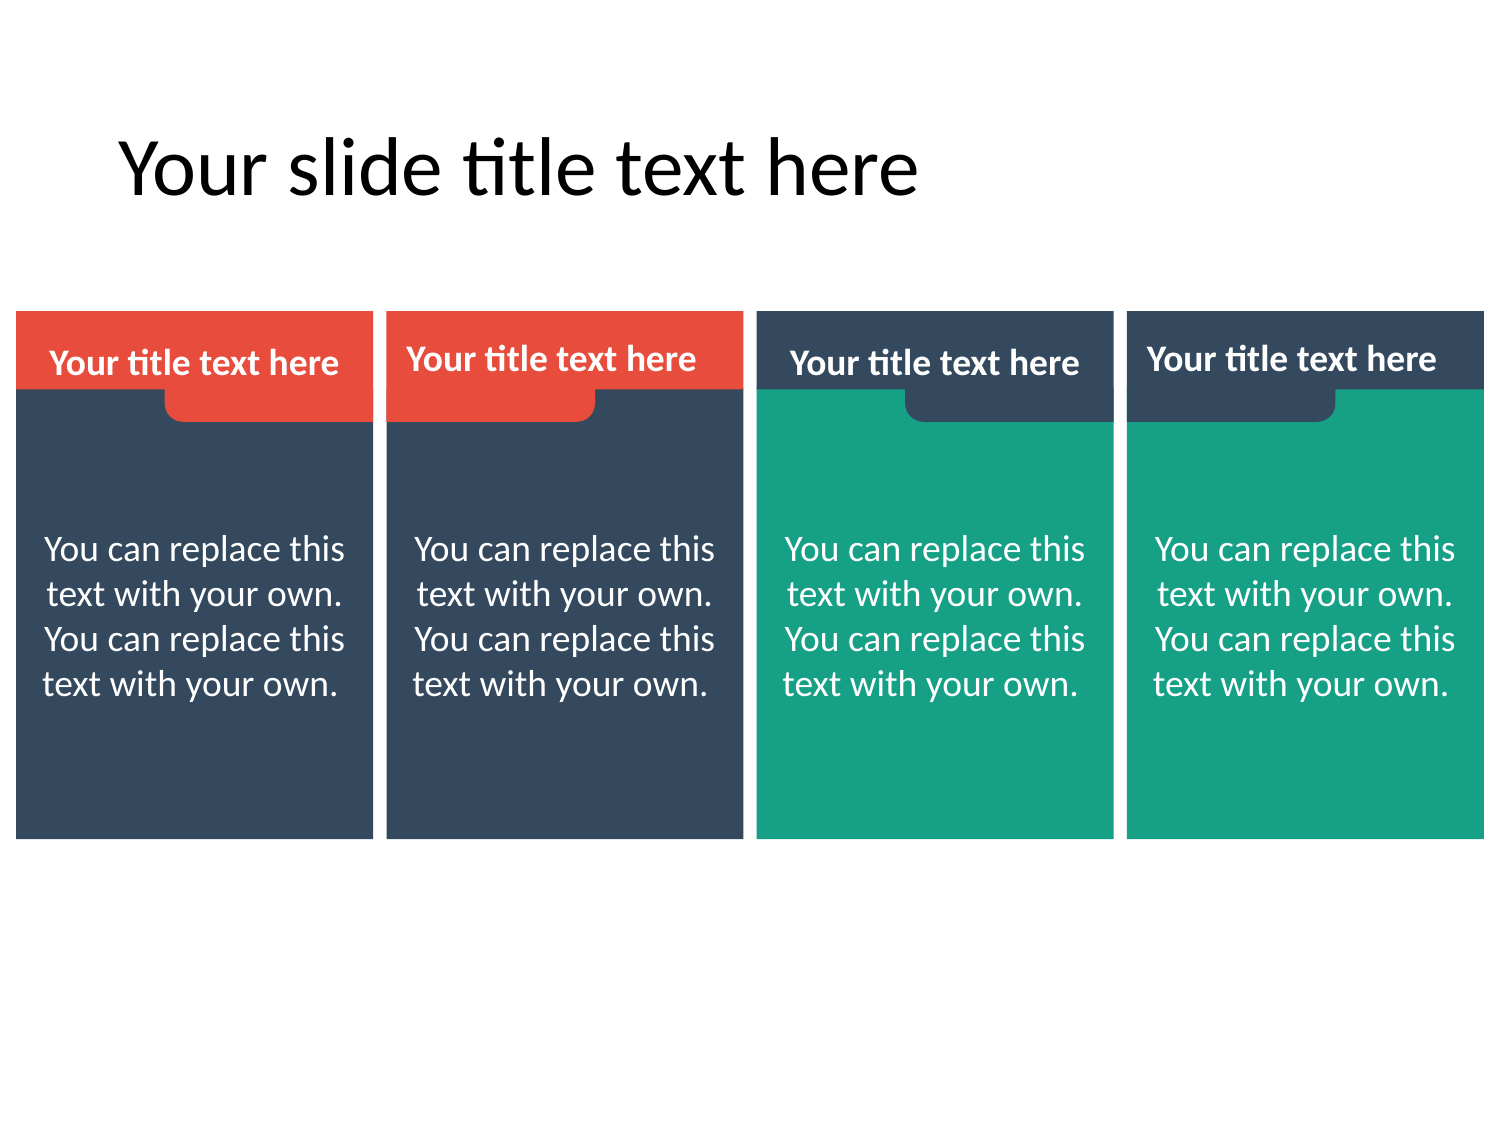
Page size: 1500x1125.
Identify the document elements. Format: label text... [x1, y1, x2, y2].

text_box [1125, 310, 1485, 423]
text_box Your title text here [391, 327, 712, 387]
text_box [15, 310, 375, 423]
text_box [755, 310, 1115, 423]
text_box You can replace this text with your own. You can replace this text with your own. [385, 391, 744, 840]
text_box You can replace this text with your own. You can replace this text with your own. [1126, 391, 1485, 840]
text_box You can replace this text with your own. You can replace this text with your own. [756, 391, 1115, 840]
text_box Your title text here [34, 330, 355, 391]
text_box Your title text here [1132, 327, 1453, 387]
text_box Your title text here [775, 330, 1096, 391]
text_box [385, 310, 745, 423]
text_box You can replace this text with your own. You can replace this text with your own. [15, 391, 374, 840]
title Your slide title text here [103, 59, 1397, 278]
